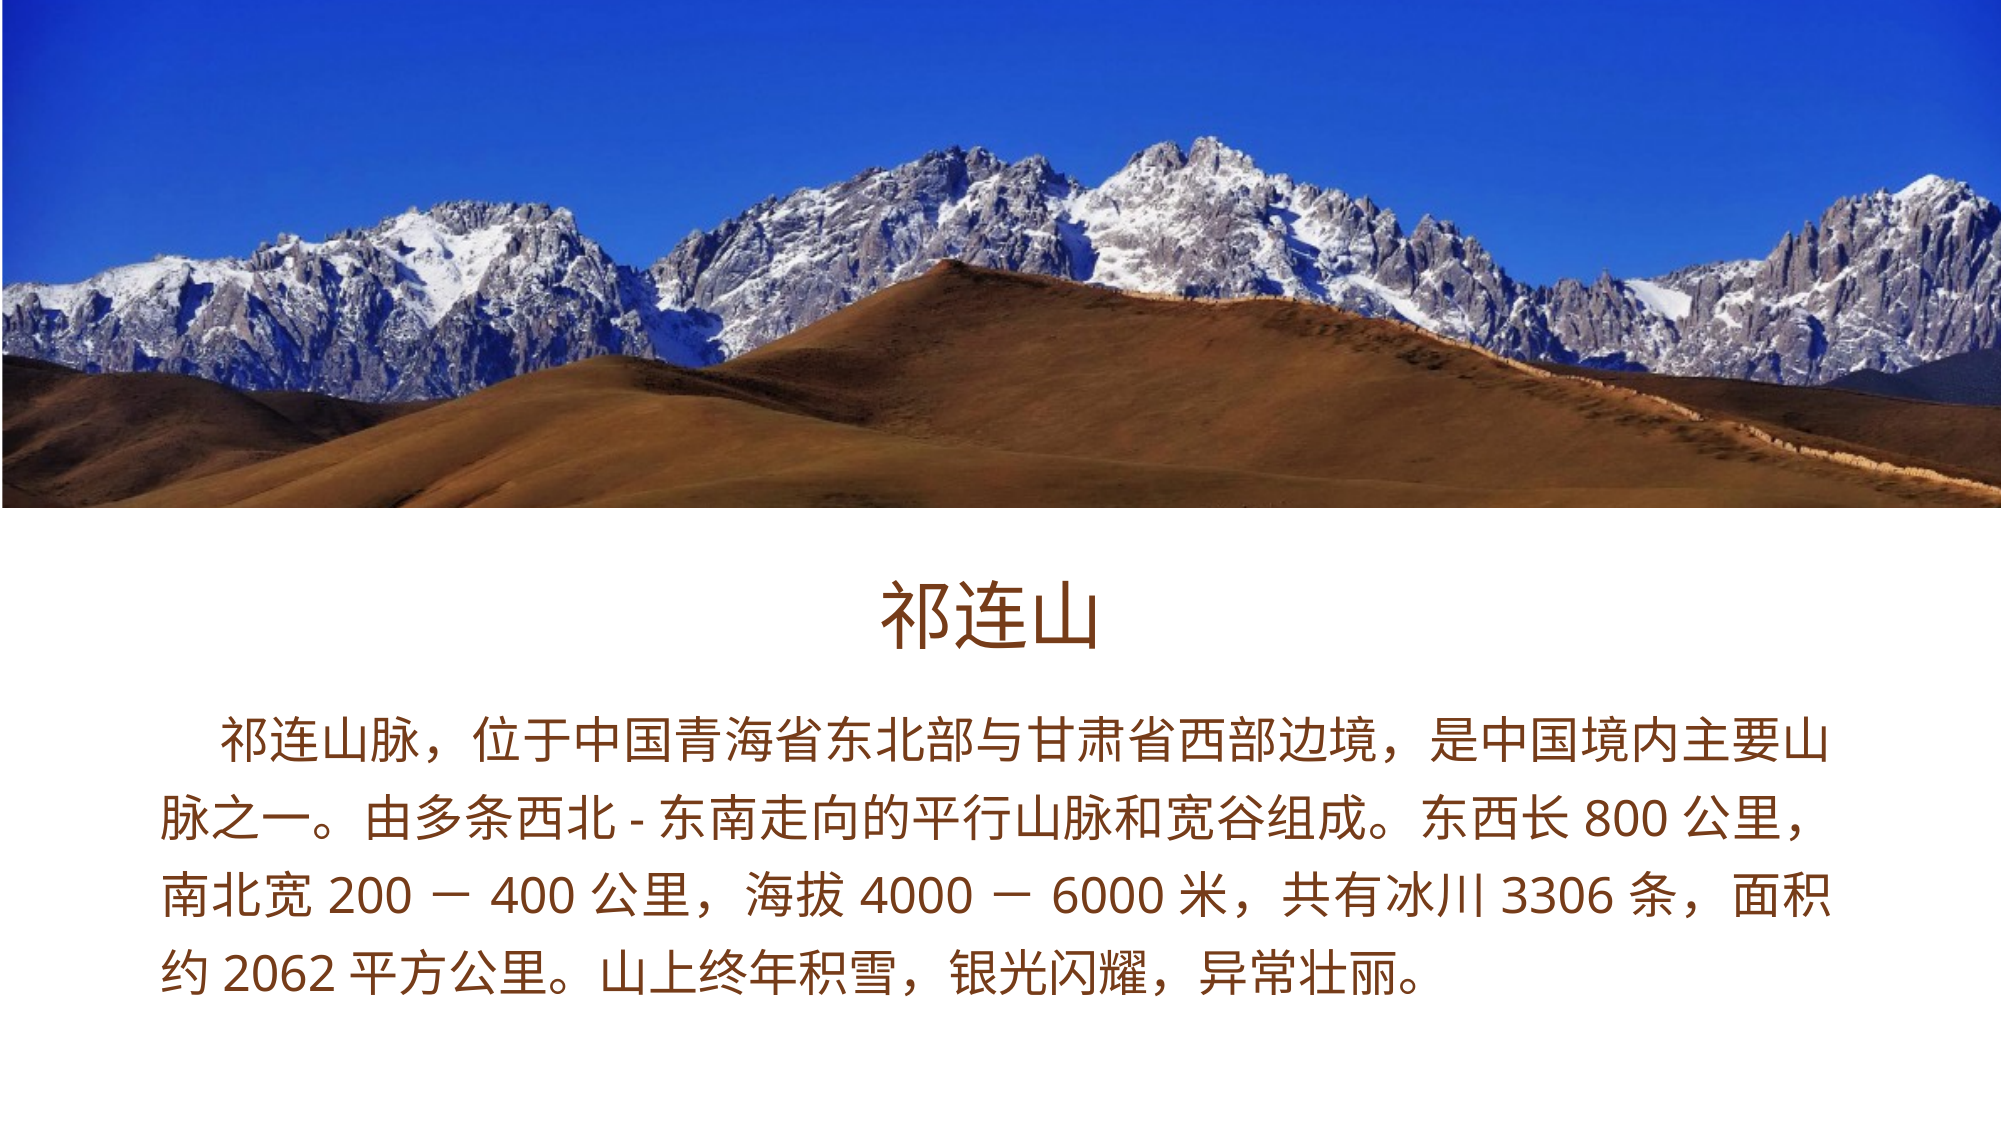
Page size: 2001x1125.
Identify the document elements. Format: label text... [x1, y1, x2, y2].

text_box 祁连山脉，位于中国青海省东北部与甘肃省西部边境，是中国境内主要山脉之一。由多条西北-东南走向的平行山脉和宽谷组成。东西长800公里，南北宽200－400公里，海拔4000－6000米，共有冰川3306条，面积约2062平方公里。山上终年积雪，银光闪耀，异常壮丽。 [145, 682, 1848, 1010]
picture [2, 0, 2001, 508]
text_box 祁连山 [863, 561, 1215, 666]
